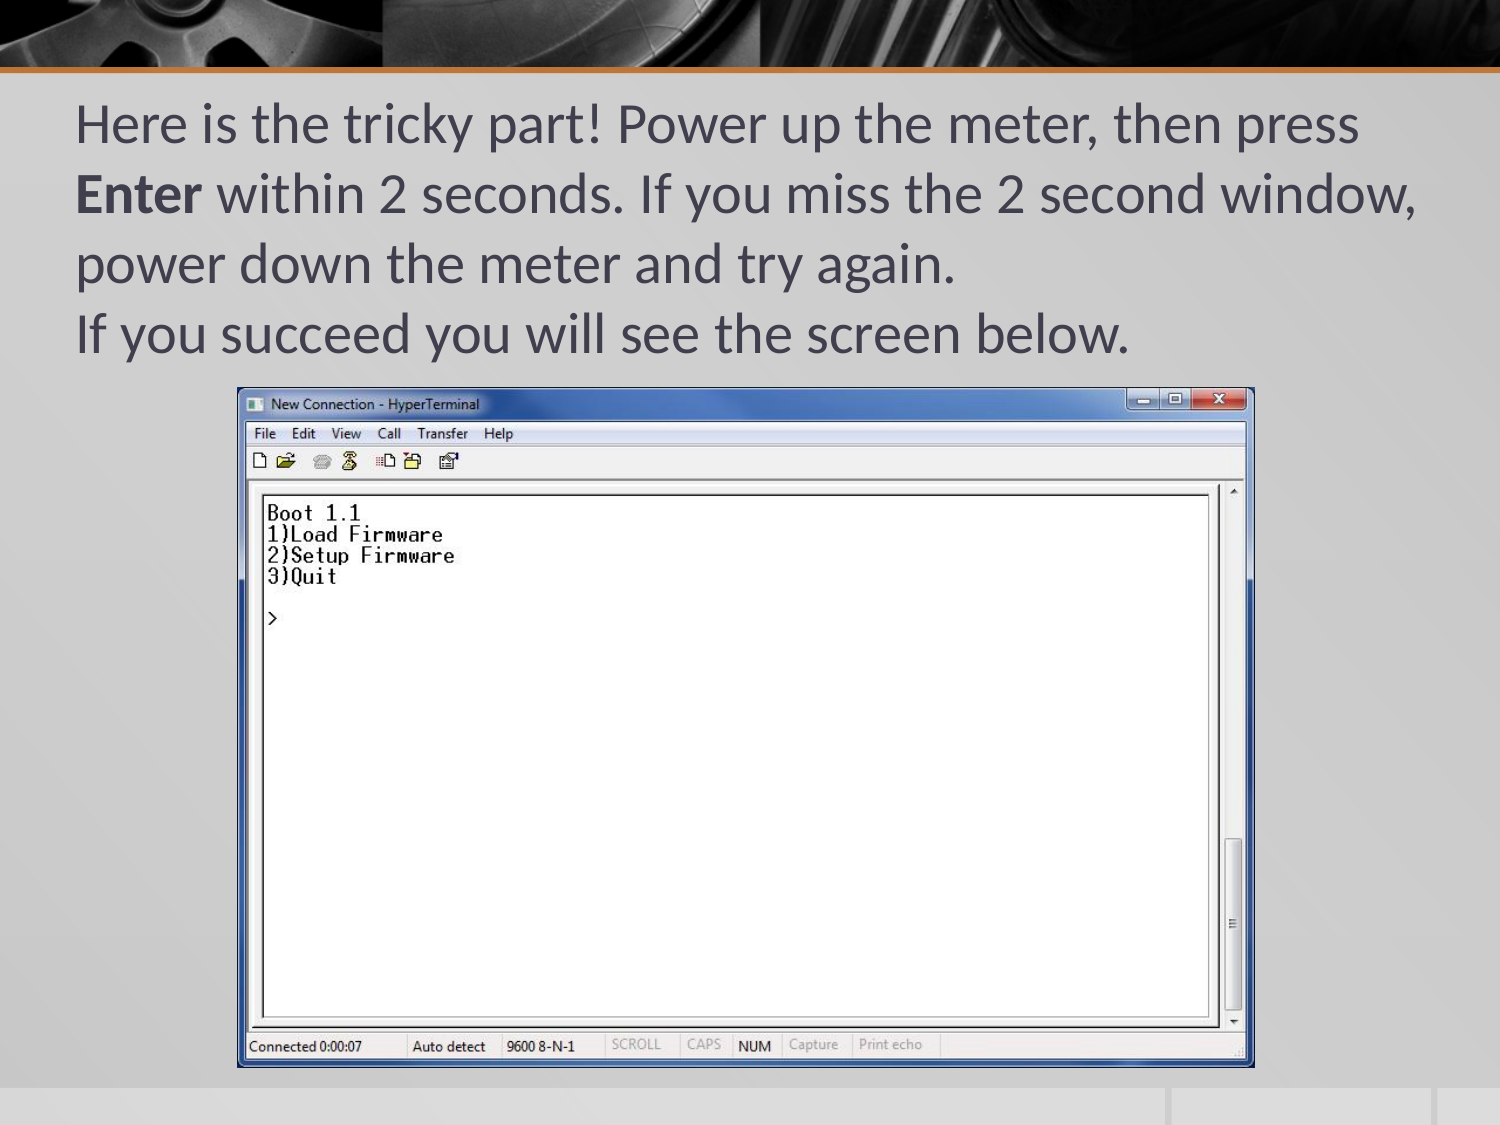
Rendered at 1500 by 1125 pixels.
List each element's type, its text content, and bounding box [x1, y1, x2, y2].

picture [0, 0, 1500, 67]
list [237, 387, 1255, 1068]
title Here is the tricky part! Power up the meter, then press Enter within 2 seconds. If you miss the 2 second window, power down the meter and try again. If you succeed you will see the screen below. [75, 75, 1425, 375]
